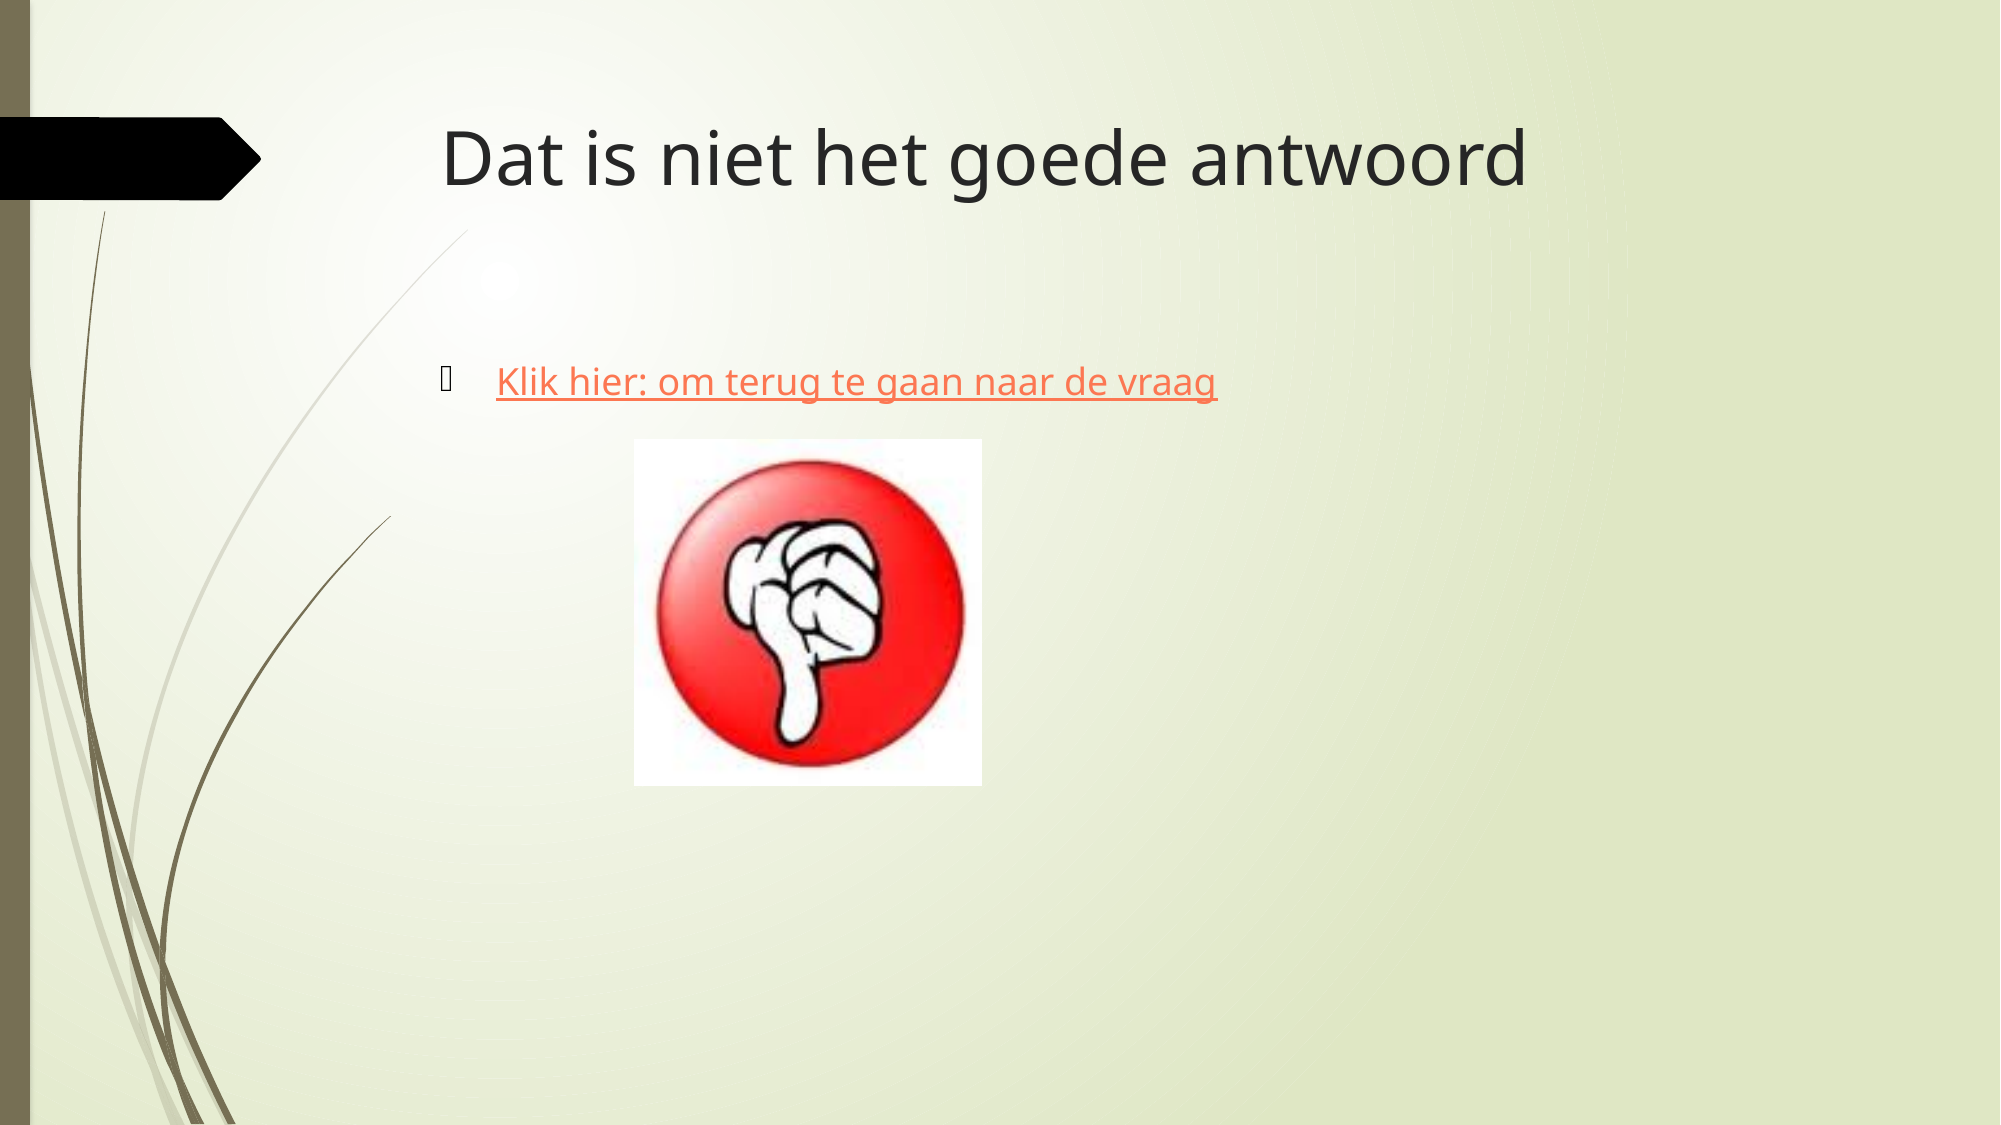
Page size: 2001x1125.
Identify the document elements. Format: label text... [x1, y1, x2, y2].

title Dat is niet het goede antwoord [425, 102, 1888, 313]
picture [634, 438, 982, 786]
list Klik hier: om terug te gaan naar de vraag [424, 350, 1888, 970]
